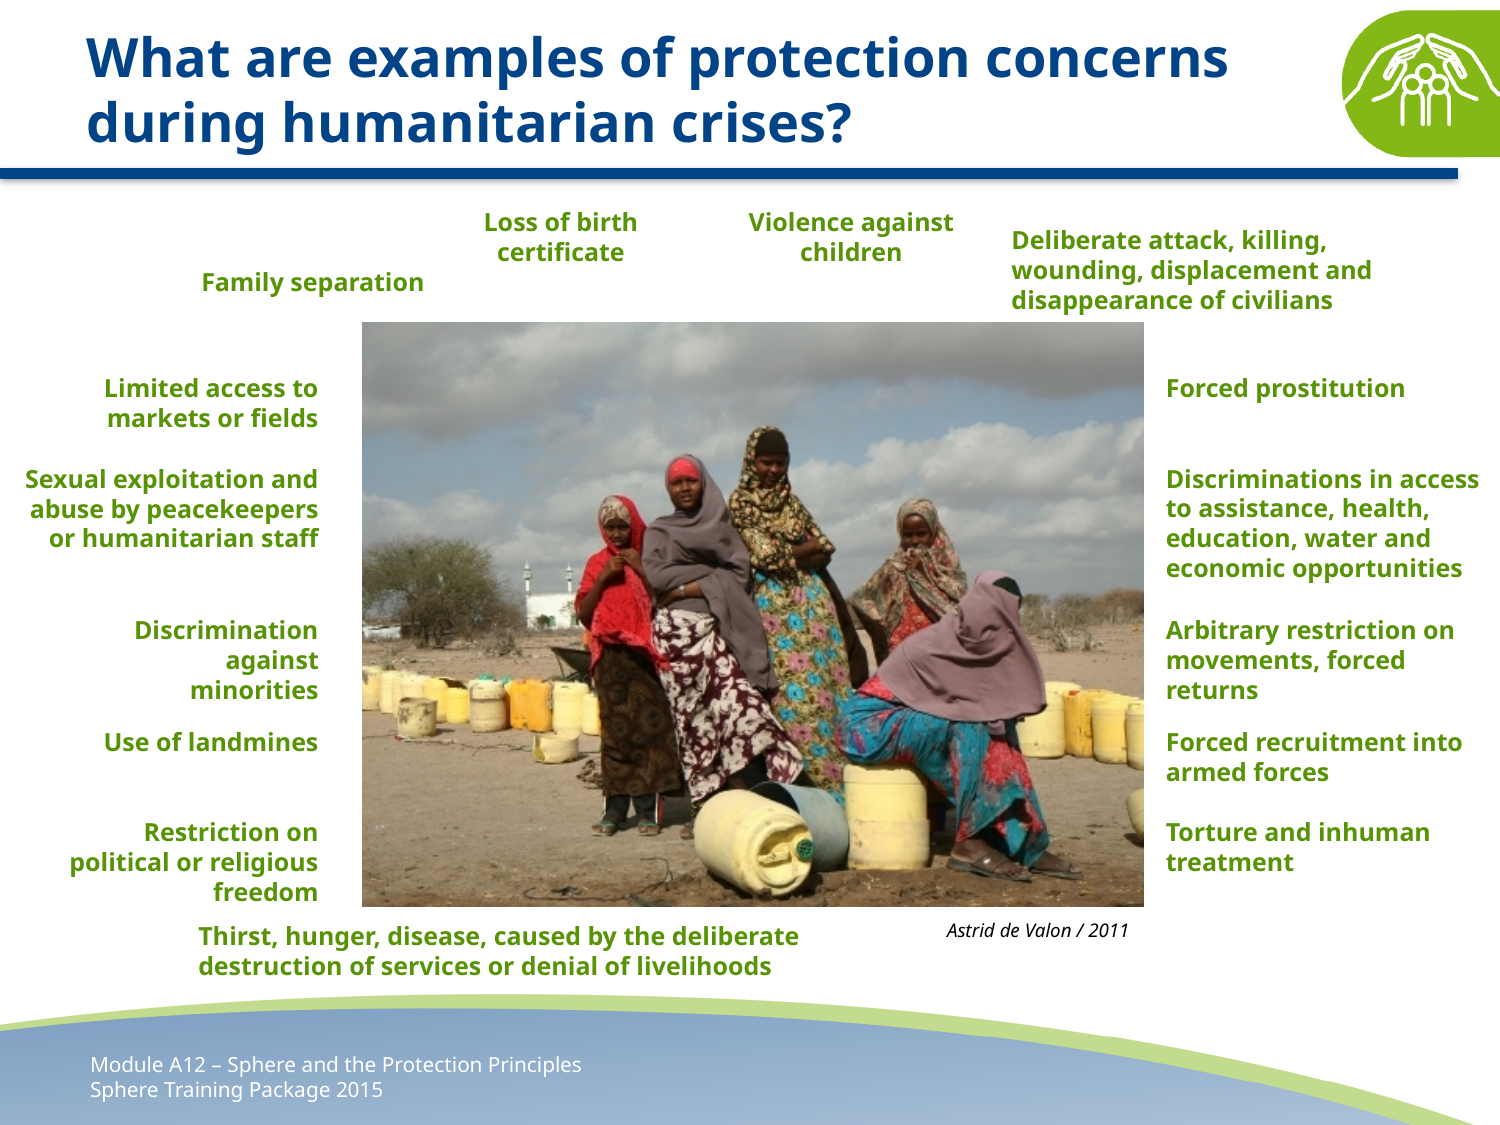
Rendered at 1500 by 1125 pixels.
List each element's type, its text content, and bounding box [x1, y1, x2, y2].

picture [0, 992, 1500, 1125]
text_box Loss of birth certificate [419, 199, 703, 287]
text_box Sexual exploitation and abuse by peacekeepers or humanitarian staff [0, 455, 334, 588]
text_box Forced recruitment into armed forces [1150, 719, 1491, 806]
text_box Restriction on political or religious freedom [50, 809, 334, 947]
text_box Limited access to markets or fields [50, 365, 334, 453]
picture [1335, 9, 1500, 158]
text_box Arbitrary restriction on movements, forced returns [1150, 607, 1475, 719]
text_box Violence against children [710, 199, 993, 287]
text_box Torture and inhuman treatment [1150, 809, 1475, 896]
title What are examples of protection concerns during humanitarian crises? [75, 0, 1335, 178]
picture [361, 322, 1144, 908]
text_box Discriminations in access to assistance, health, education, water and economic opportunities [1150, 455, 1500, 593]
text_box Use of landmines [76, 719, 334, 785]
text_box Family separation [157, 259, 441, 321]
text_box Forced prostitution [1150, 365, 1491, 433]
footer Module A12 – Sphere and the Protection Principles Sphere Training Package 2015 [75, 1046, 1072, 1107]
text_box Deliberate attack, killing, wounding, displacement and disappearance of civilians [996, 217, 1443, 323]
text_box Discrimination against minorities [76, 607, 334, 700]
text_box Astrid de Valon / 2011 [853, 914, 1145, 949]
text_box Thirst, hunger, disease, caused by the deliberate destruction of services or denial of livelihoods [183, 912, 861, 999]
